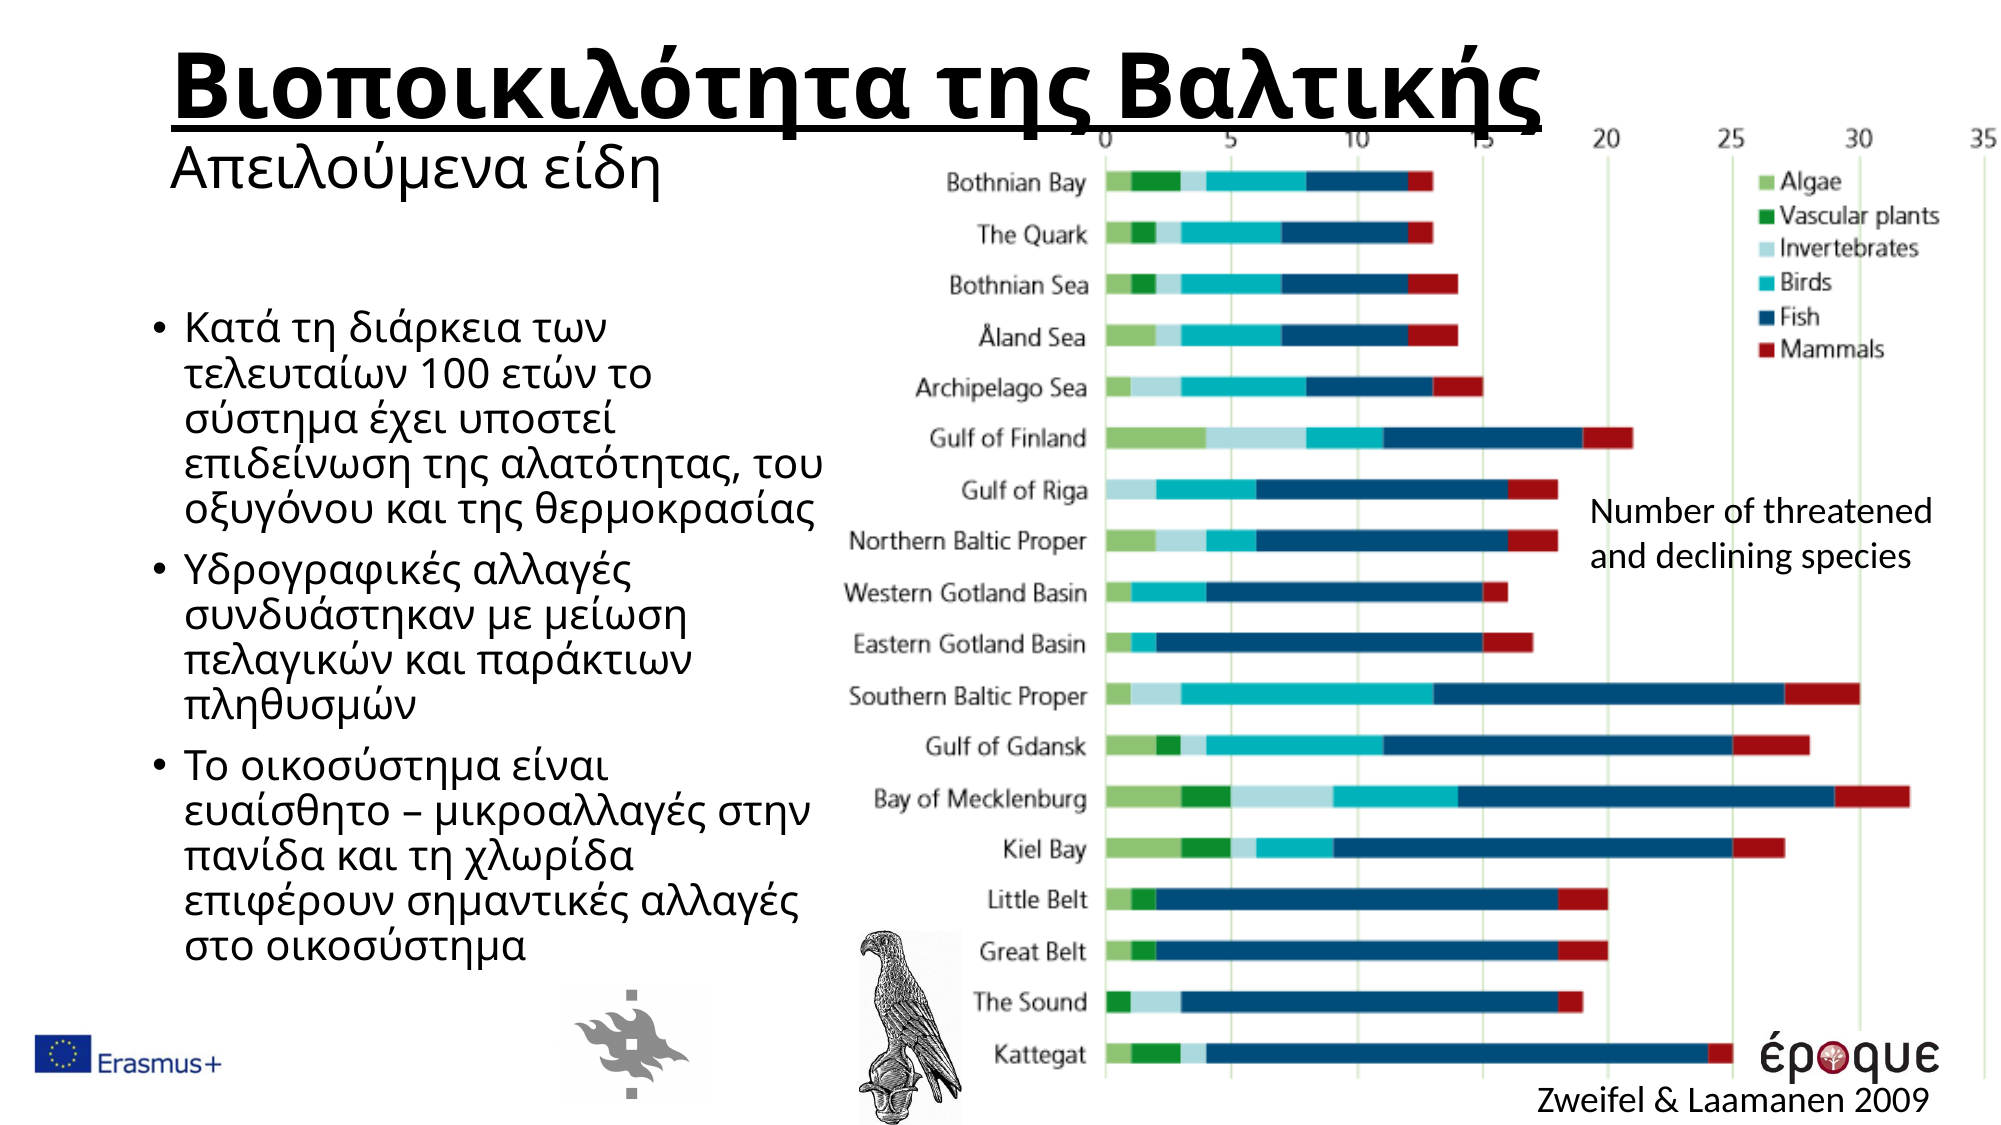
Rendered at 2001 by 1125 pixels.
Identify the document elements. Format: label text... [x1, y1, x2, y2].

title Bιοποικιλότητα της Βαλτικής Απειλούμενα είδη [155, 11, 1881, 229]
picture [798, 108, 2000, 1125]
picture [33, 1024, 223, 1084]
picture [556, 981, 712, 1107]
list Κατά τη διάρκεια των τελευταίων 100 ετών το σύστημα έχει υποστεί επιδείνωση της αλατότητας, του οξυγόνου και της θερμοκρασίας Υδρογραφικές αλλαγές συνδυάστηκαν με μείωση πελαγικών και παράκτιων πληθυσμών Το οικοσύστημα είναι ευαίσθητο – μικροαλλαγές στην πανίδα και τη χλωρίδα επιφέρουν σημαντικές αλλαγές στο οικοσύστημα [137, 299, 798, 1014]
